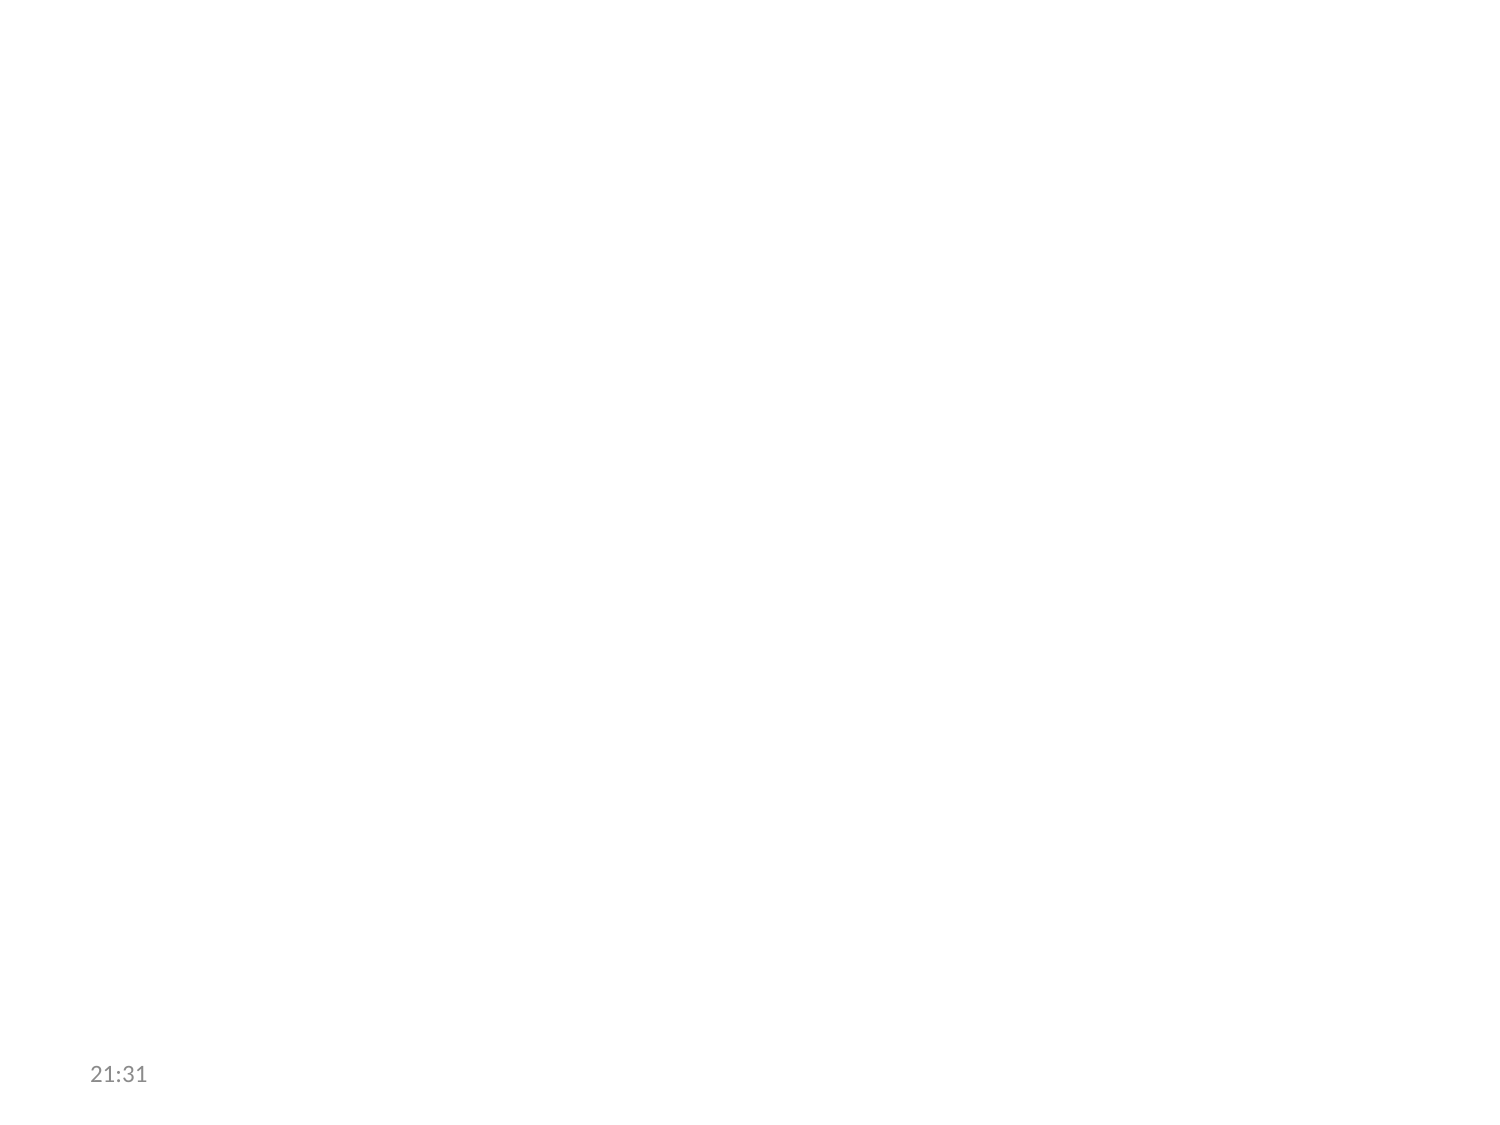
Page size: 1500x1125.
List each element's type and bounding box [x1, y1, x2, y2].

slide_number [75, 1042, 425, 1103]
